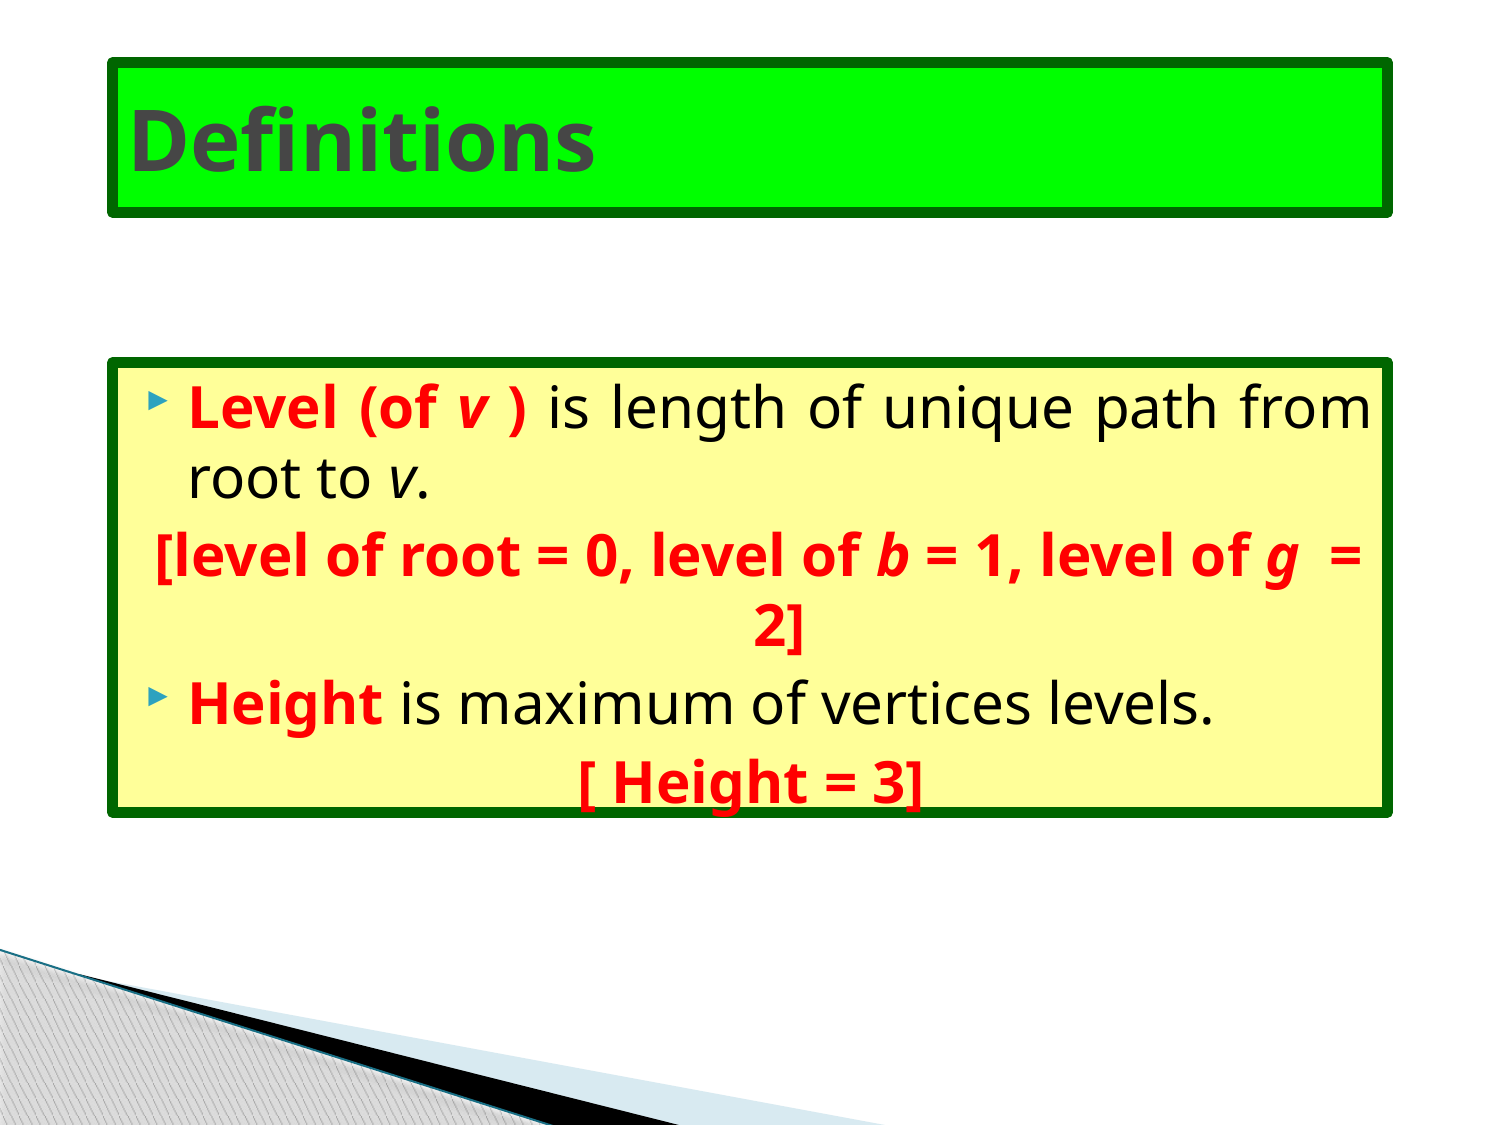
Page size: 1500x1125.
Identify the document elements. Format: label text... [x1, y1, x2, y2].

title Definitions [112, 62, 1388, 213]
list Level (of v ) is length of unique path from root to v. [level of root = 0, level of b = 1, level of g = 2] Height is maximum of vertices levels. [ Height = 3] [112, 362, 1388, 813]
